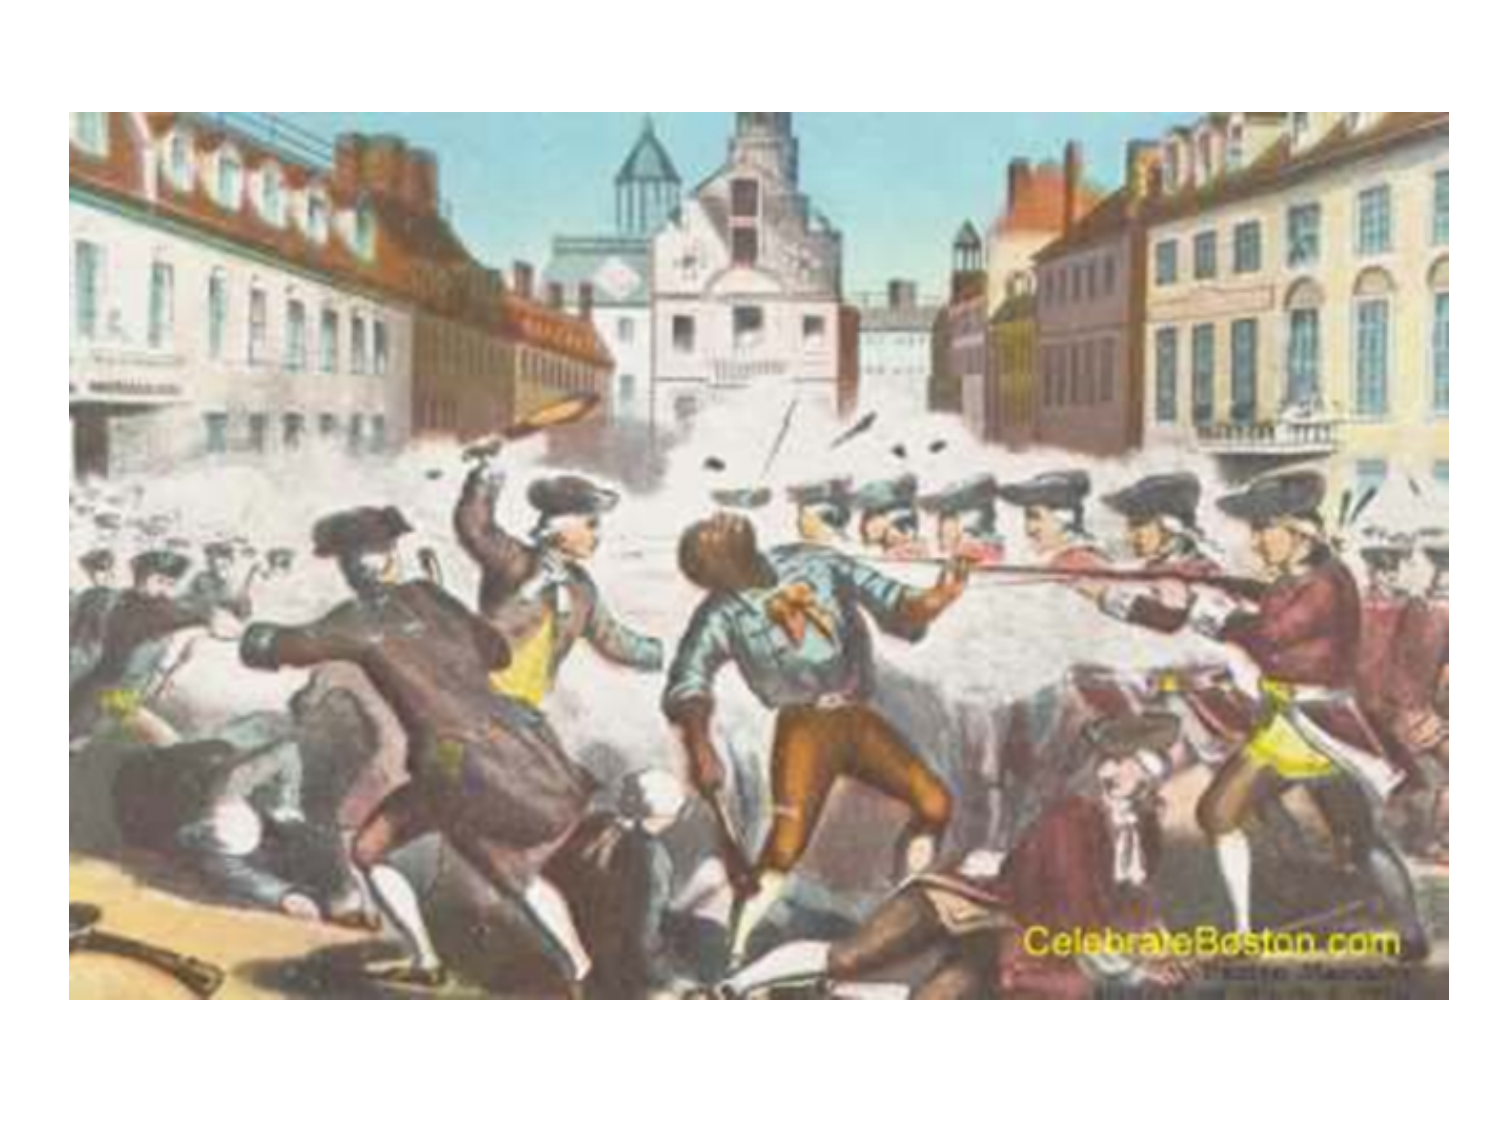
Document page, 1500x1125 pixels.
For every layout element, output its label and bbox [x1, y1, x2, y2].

picture [69, 112, 1450, 1001]
